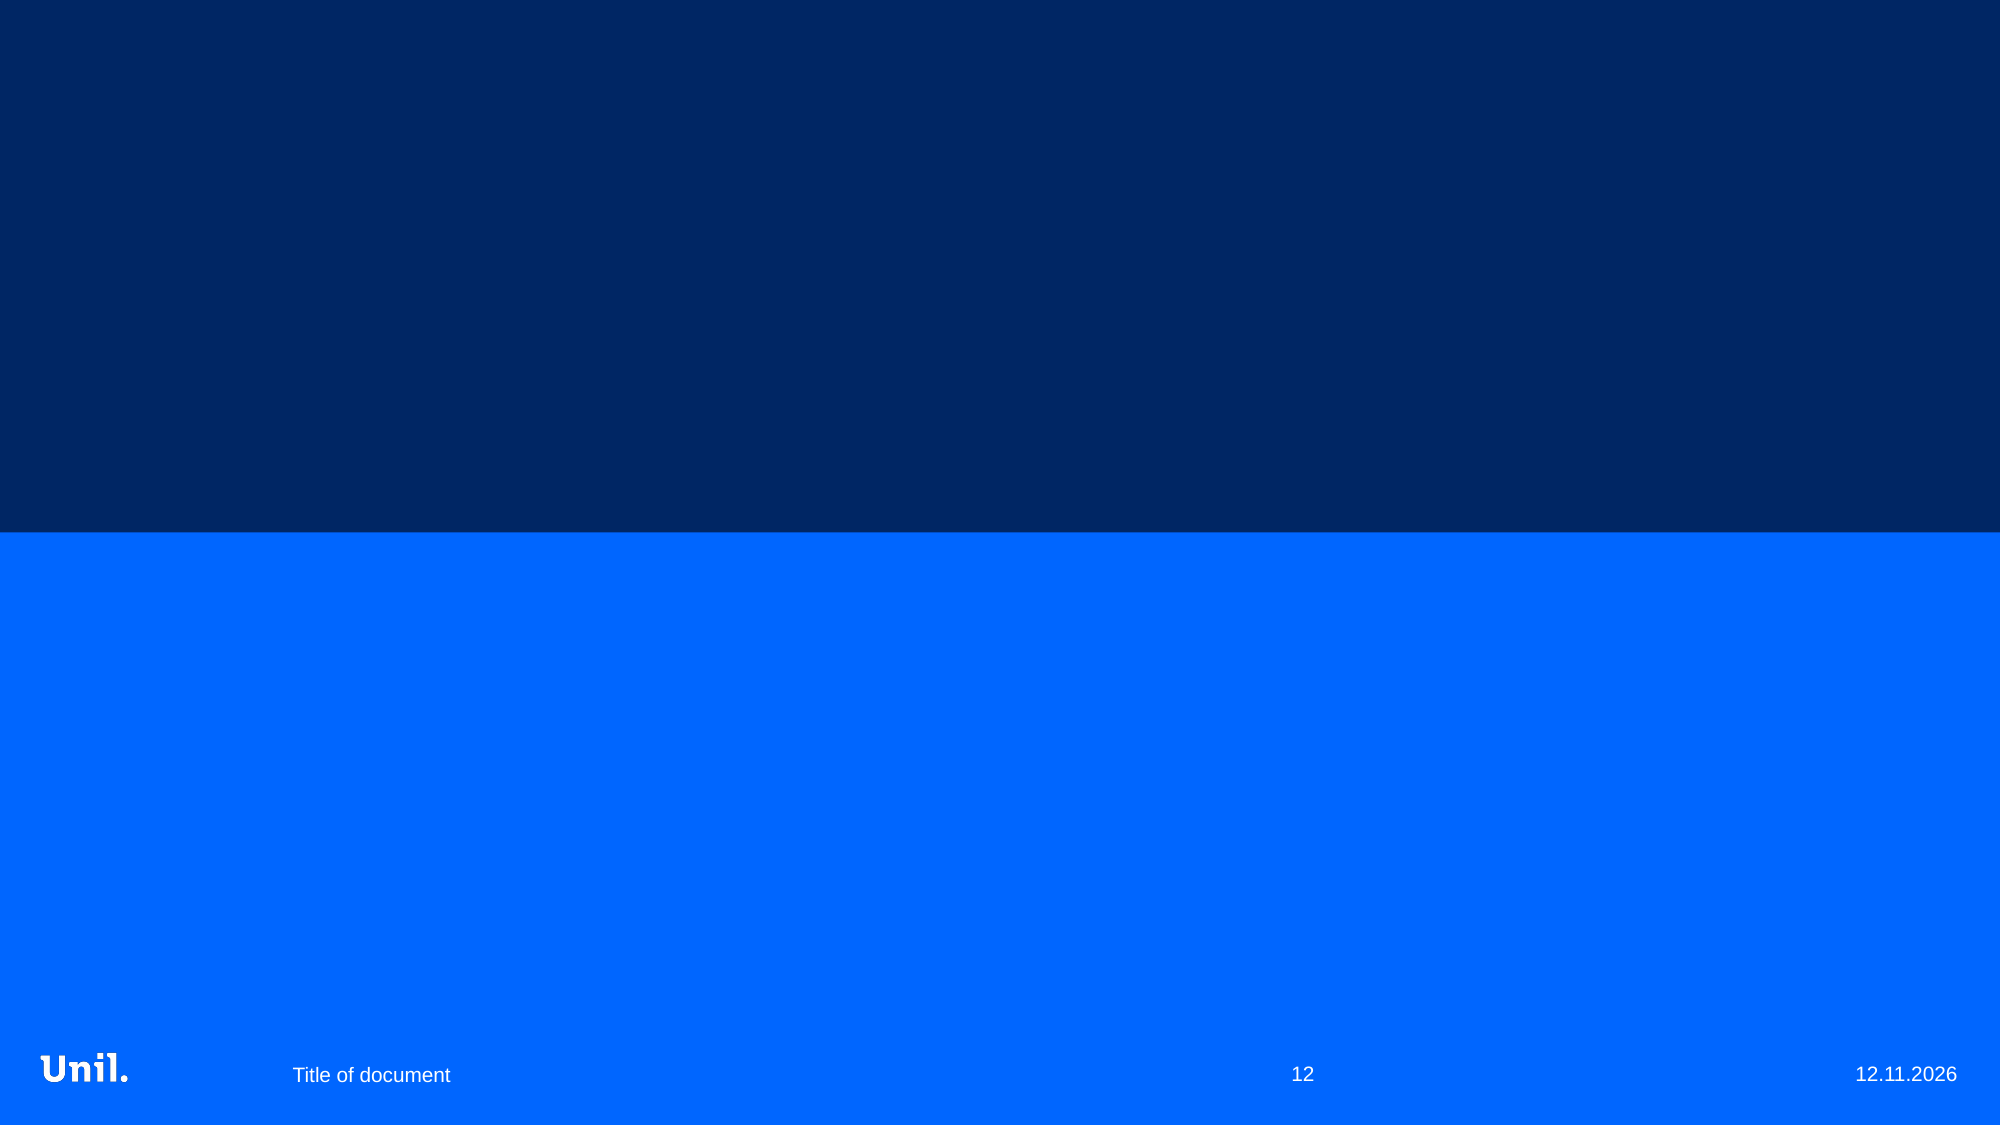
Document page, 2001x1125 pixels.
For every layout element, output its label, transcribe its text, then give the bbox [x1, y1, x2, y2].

slide_number 12 [1250, 1037, 1355, 1086]
footer Title of document [292, 1011, 1048, 1087]
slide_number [1789, 1026, 1958, 1086]
picture [27, 1042, 141, 1095]
